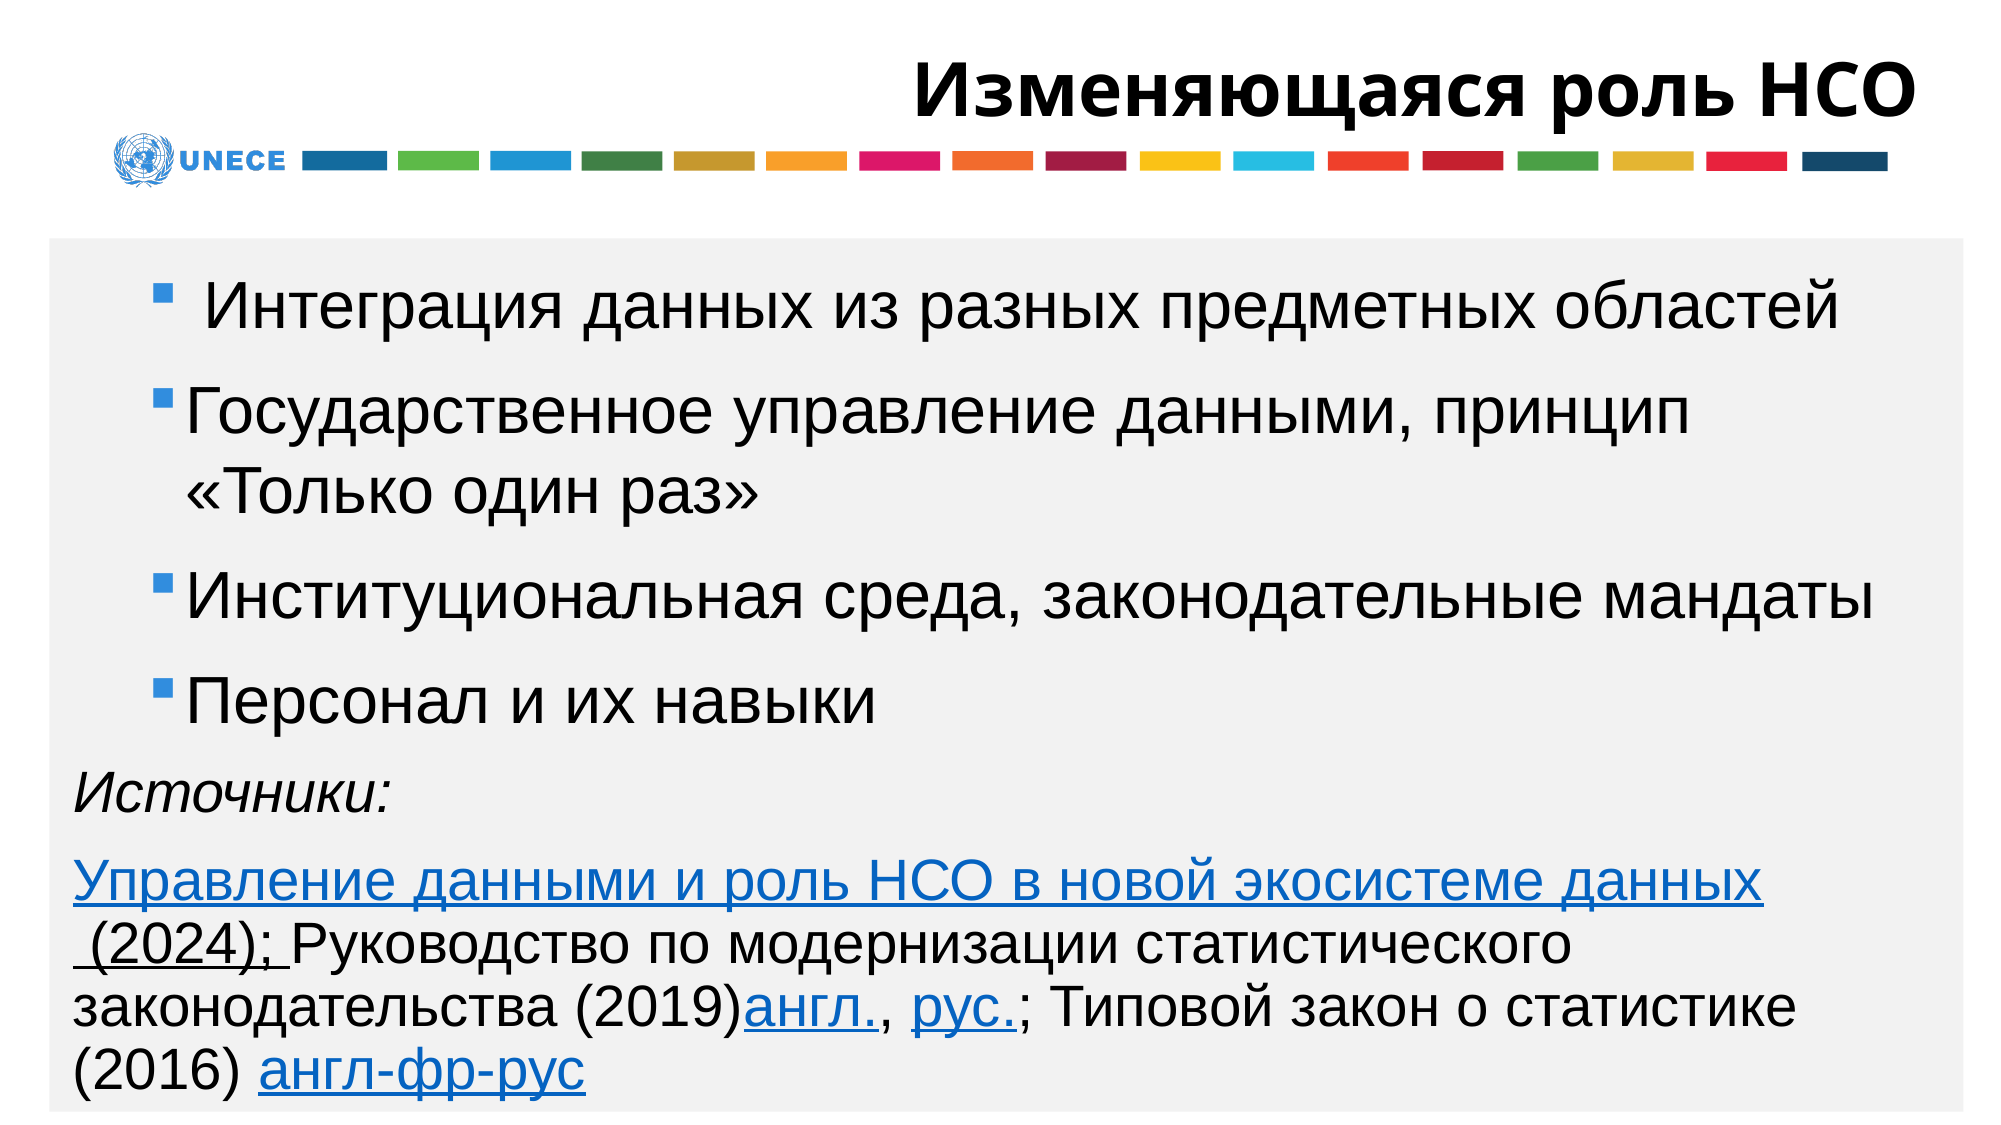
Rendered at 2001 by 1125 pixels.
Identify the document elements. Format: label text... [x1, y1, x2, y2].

picture [109, 160, 287, 188]
list Интеграция данных из разных предметных областей Государственное управление данными, принцип «Только один раз» Институциональная среда, законодательные мандаты Персонал и их навыки Источники: Управление данными и роль НСО в новой экосистеме данных (2024); Руководство по модернизации статистического законодательства (2019)англ., рус.; Типовой закон о статистике (2016) англ-фр-рус [49, 238, 1964, 1112]
title Изменяющаяся роль НСО [49, 13, 1936, 160]
